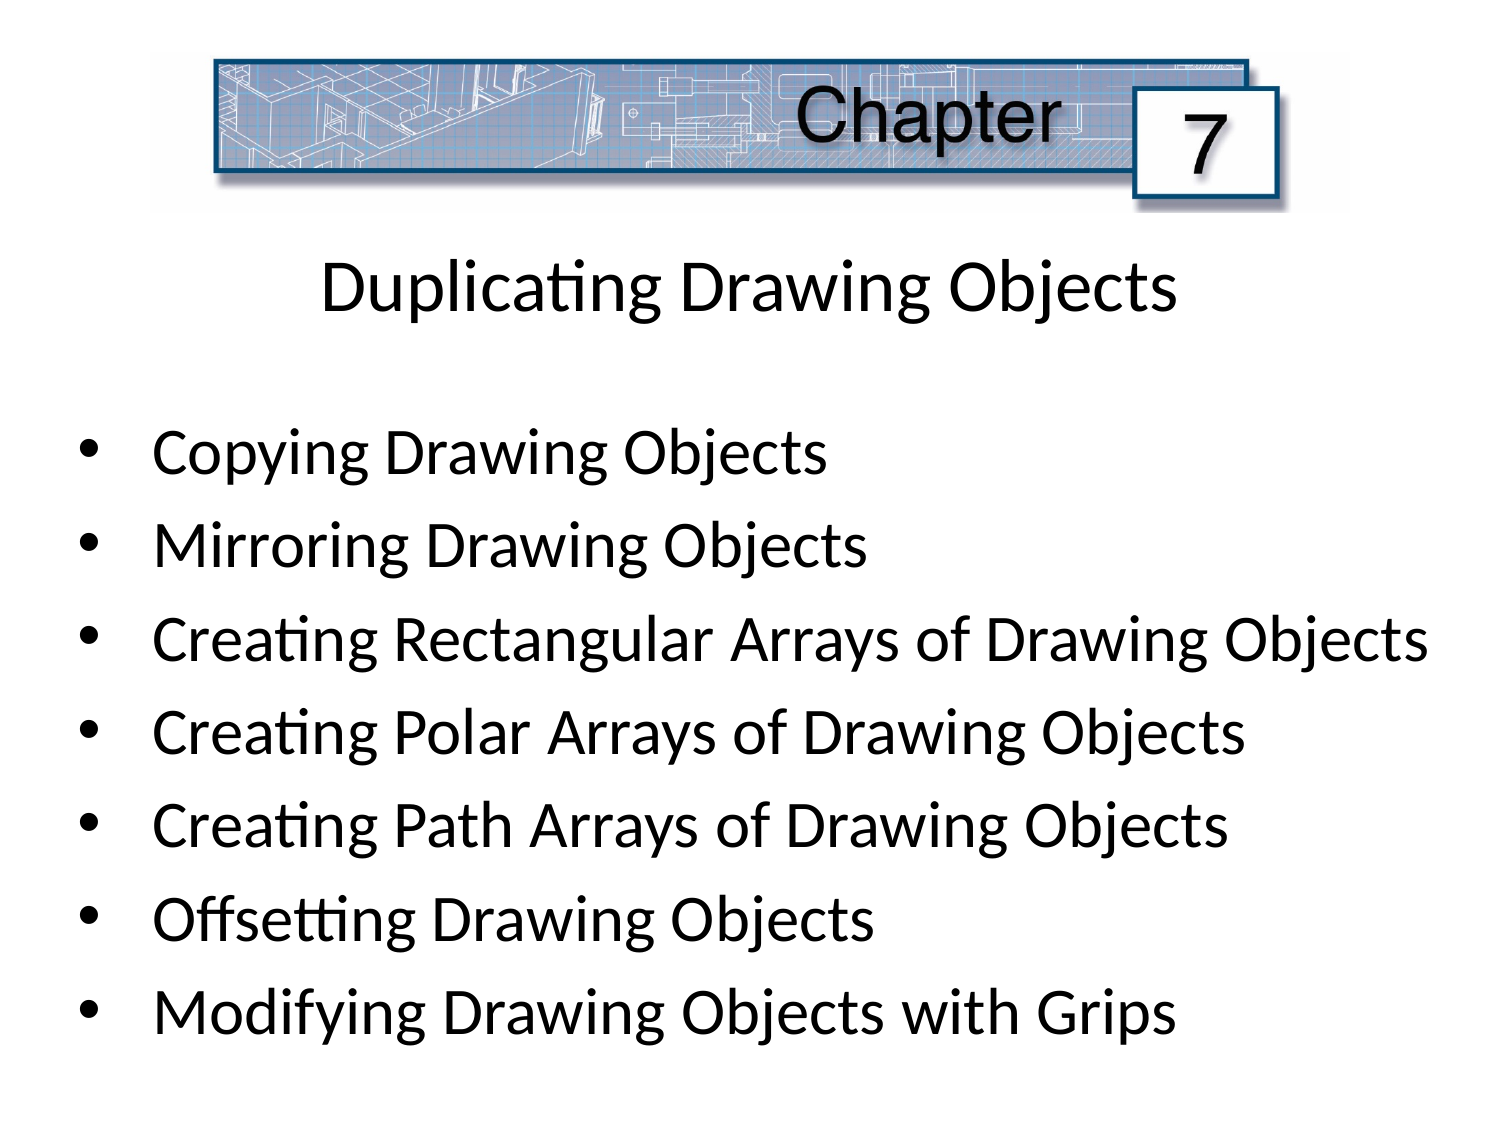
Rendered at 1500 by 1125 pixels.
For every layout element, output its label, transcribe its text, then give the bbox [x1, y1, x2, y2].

title Duplicating Drawing Objects [75, 212, 1425, 350]
subtitle Copying Drawing Objects Mirroring Drawing Objects Creating Rectangular Arrays of Drawing Objects Creating Polar Arrays of Drawing Objects Creating Path Arrays of Drawing Objects Offsetting Drawing Objects Modifying Drawing Objects with Grips [62, 399, 1463, 1063]
picture [149, 52, 1351, 213]
